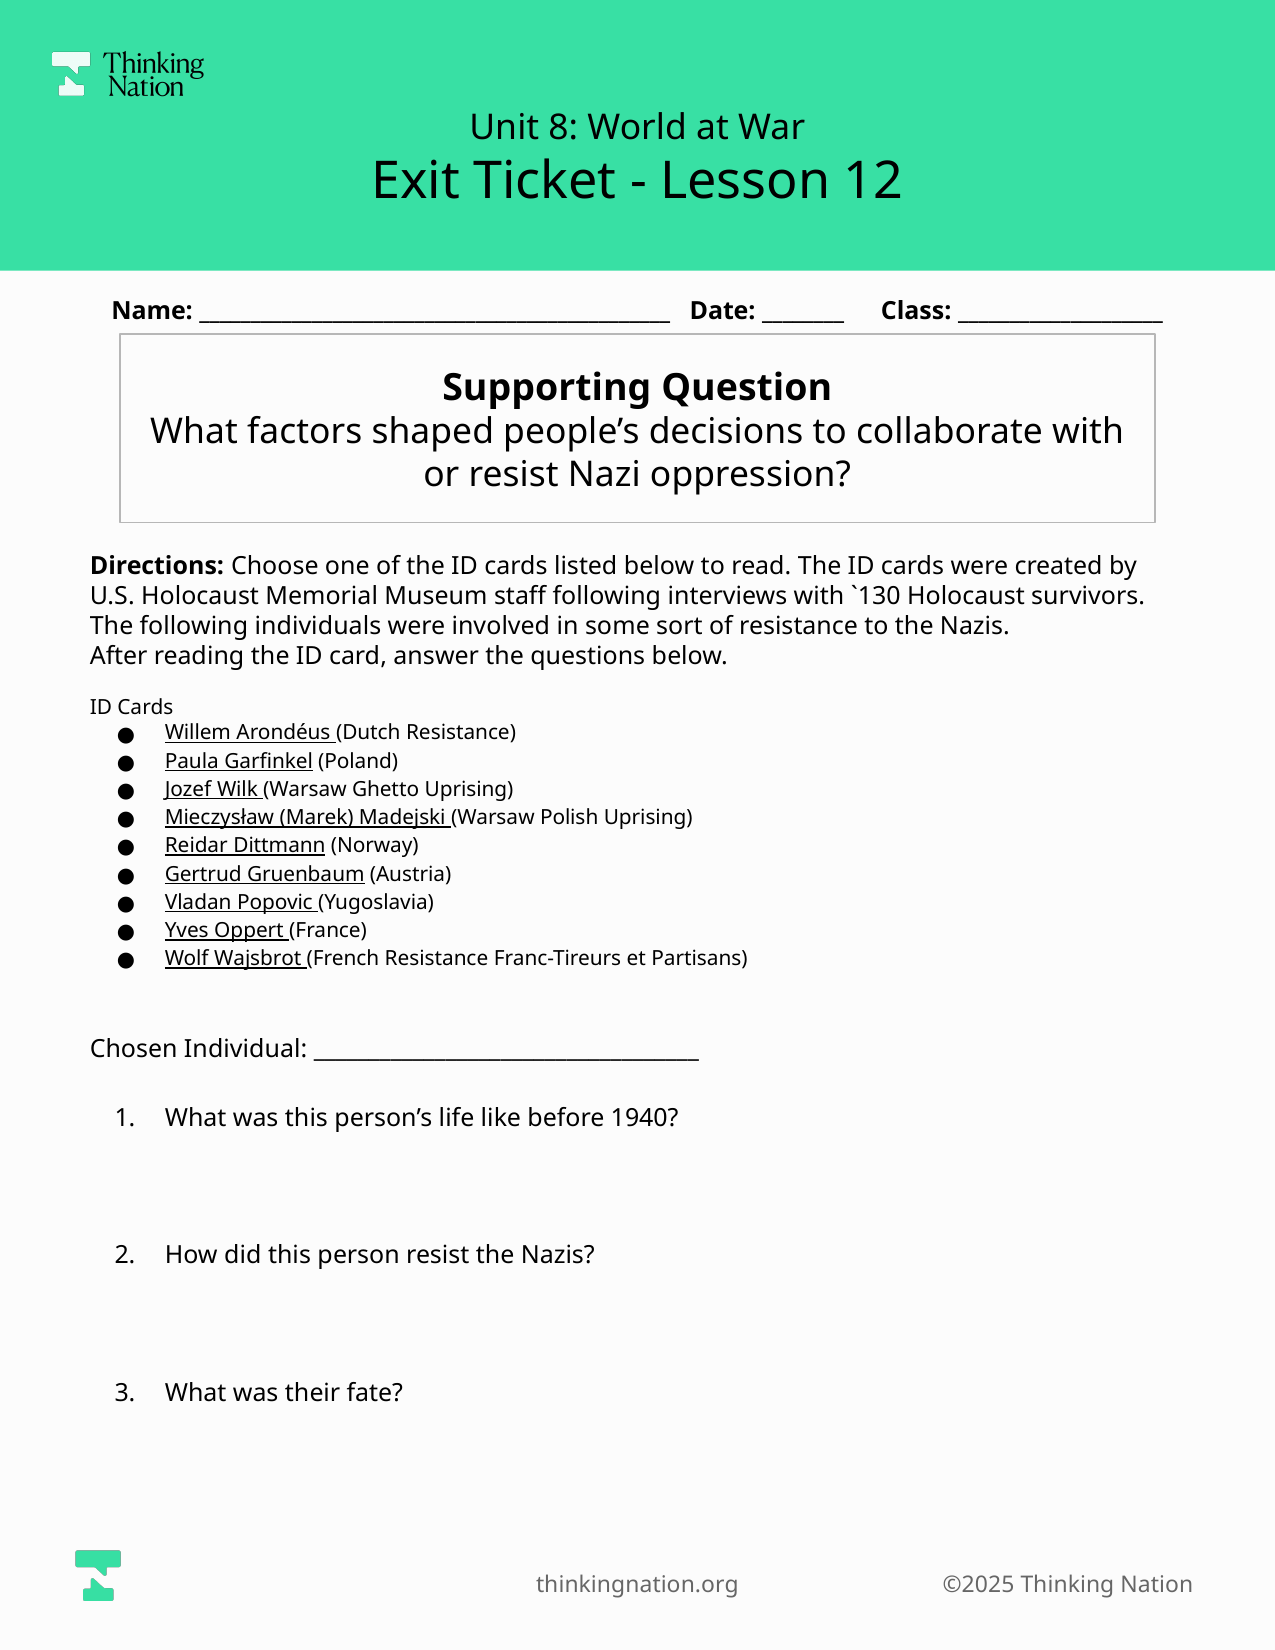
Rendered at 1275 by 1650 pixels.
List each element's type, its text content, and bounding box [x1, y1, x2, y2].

text_box Name: ______________________________________________ Date: ________ Class: ____________________ [35, 279, 1239, 340]
text_box Directions: Choose one of the ID cards listed below to read. The ID cards were created by U.S. Holocaust Memorial Museum staff following interviews with `130 Holocaust survivors. The following individuals were involved in some sort of resistance to the Nazis. After reading the ID card, answer the questions below. ID Cards Willem Arondéus (Dutch Resistance) Paula Garfinkel (Poland) Jozef Wilk (Warsaw Ghetto Uprising) Mieczysław (Marek) Madejski (Warsaw Polish Uprising) Reidar Dittmann (Norway) Gertrud Gruenbaum (Austria) Vladan Popovic (Yugoslavia) Yves Oppert (France) Wolf Wajsbrot (French Resistance Franc-Tireurs et Partisans) Chosen Individual: ___________________________________ What was this person’s life like before 1940? How did this person resist the Nazis? What was their fate? [74, 534, 1201, 1560]
picture [35, 37, 210, 110]
text_box ©2025 Thinking Nation [907, 1553, 1210, 1605]
text_box Supporting Question What factors shaped people’s decisions to collaborate with or resist Nazi oppression? [119, 340, 1156, 523]
text_box thinkingnation.org [486, 1560, 789, 1605]
text_box Unit 8: World at War Exit Ticket - Lesson 12 [0, 0, 1275, 271]
picture [62, 1539, 134, 1612]
